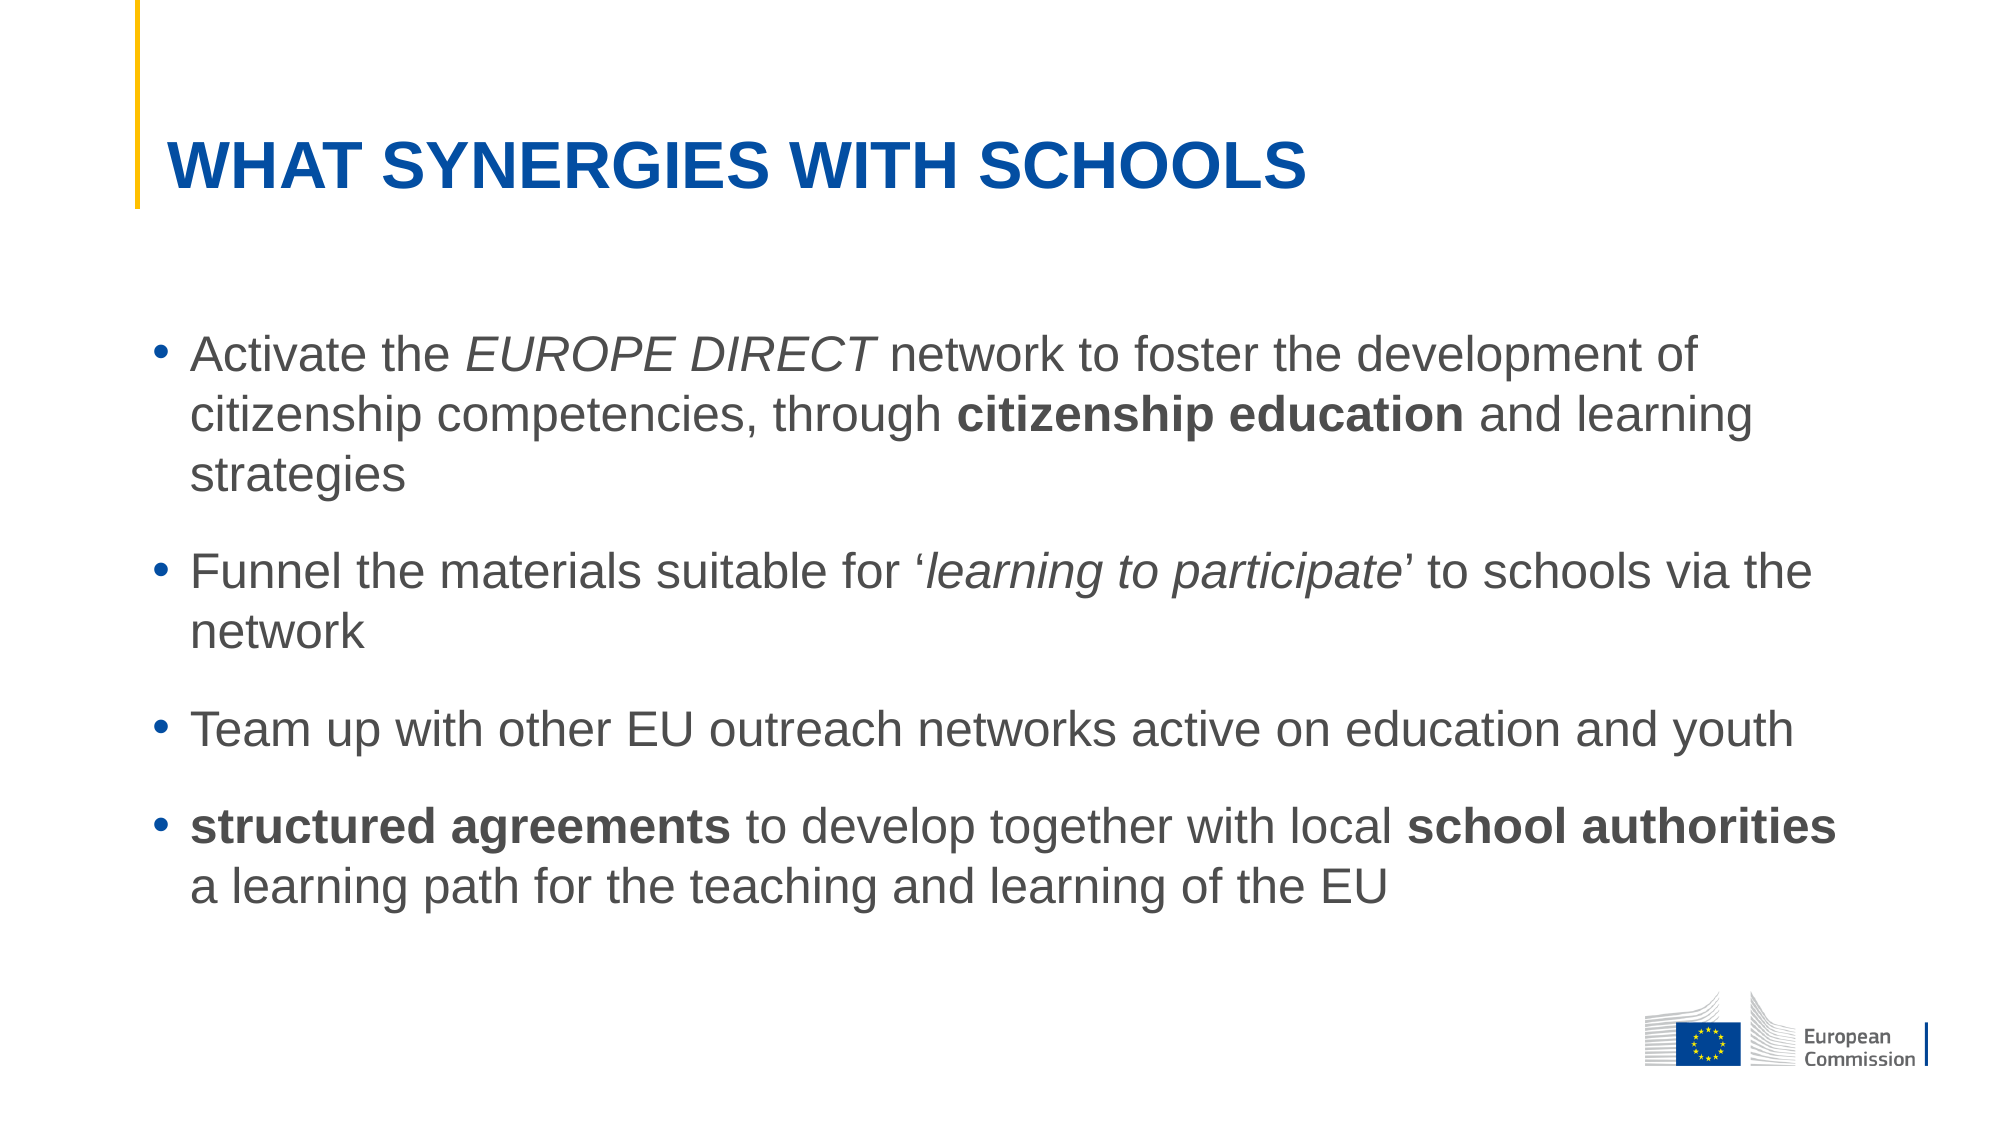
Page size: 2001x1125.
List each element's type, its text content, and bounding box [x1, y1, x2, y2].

title WHAT SYNERGIES WITH SCHOOLS [152, 0, 1901, 203]
picture [1645, 991, 1928, 1066]
list Activate the EUROPE DIRECT network to foster the development of citizenship competencies, through citizenship education and learning strategies Funnel the materials suitable for ‘learning to participate’ to schools via the network Team up with other EU outreach networks active on education and youth structured agreements to develop together with local school authorities a learning path for the teaching and learning of the EU [137, 313, 1862, 959]
